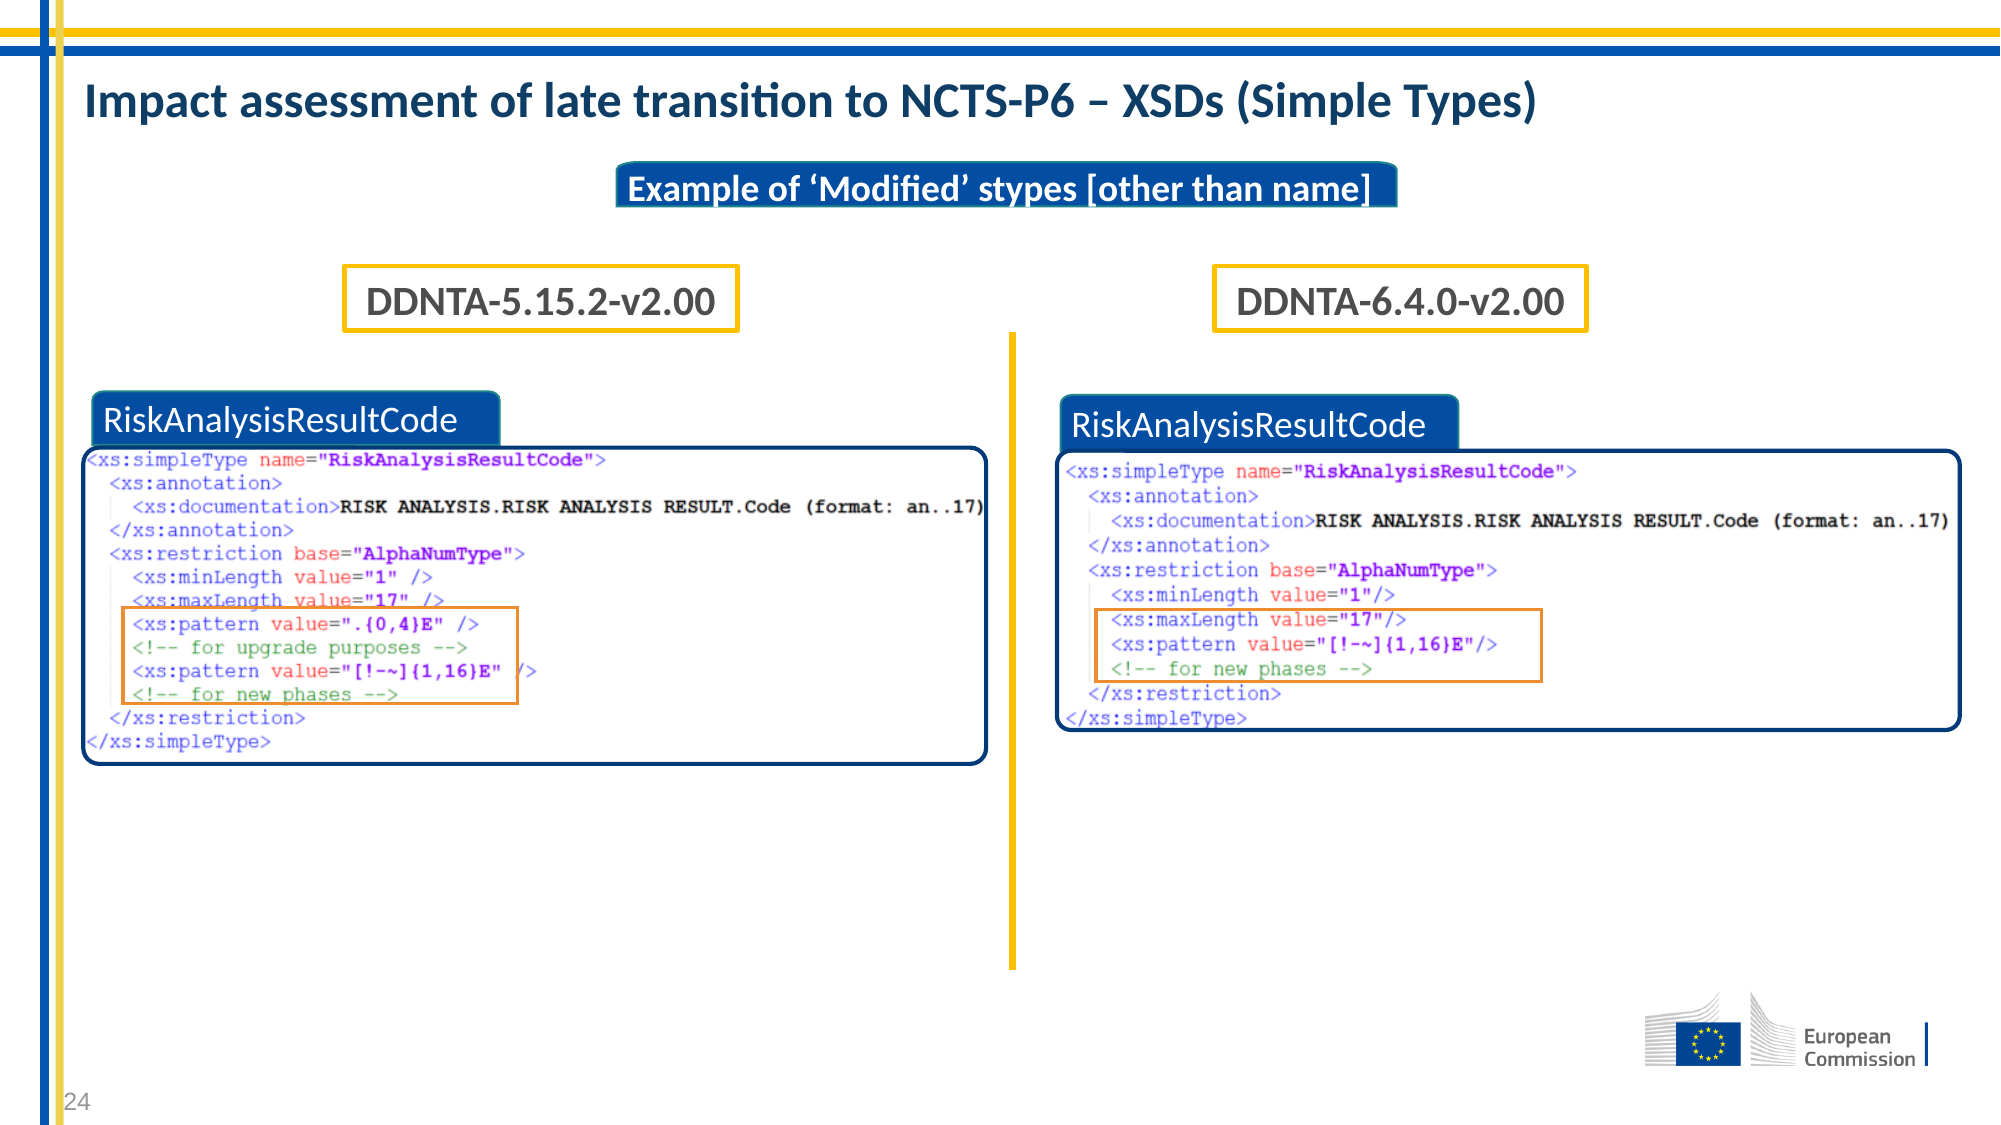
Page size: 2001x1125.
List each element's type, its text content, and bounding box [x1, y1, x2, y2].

text_box [40, 0, 49, 1125]
text_box [0, 28, 40, 37]
text_box [0, 46, 40, 56]
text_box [1056, 394, 1960, 731]
text_box [64, 46, 2000, 56]
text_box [81, 391, 987, 764]
text_box [49, 46, 55, 56]
text_box [49, 28, 55, 37]
text_box DDNTA-6.4.0-v2.00 [1214, 266, 1587, 331]
picture [1645, 991, 1928, 1066]
text_box DDNTA-5.15.2-v2.00 [344, 266, 738, 331]
text_box [64, 28, 2000, 37]
text_box [55, 0, 64, 1070]
text_box Impact assessment of late transition to NCTS-P6 – XSDs (Simple Types) [69, 60, 1587, 135]
slide_number 24 [48, 1070, 499, 1125]
text_box Example of ‘Modified’ stypes [other than name] [615, 161, 1398, 208]
